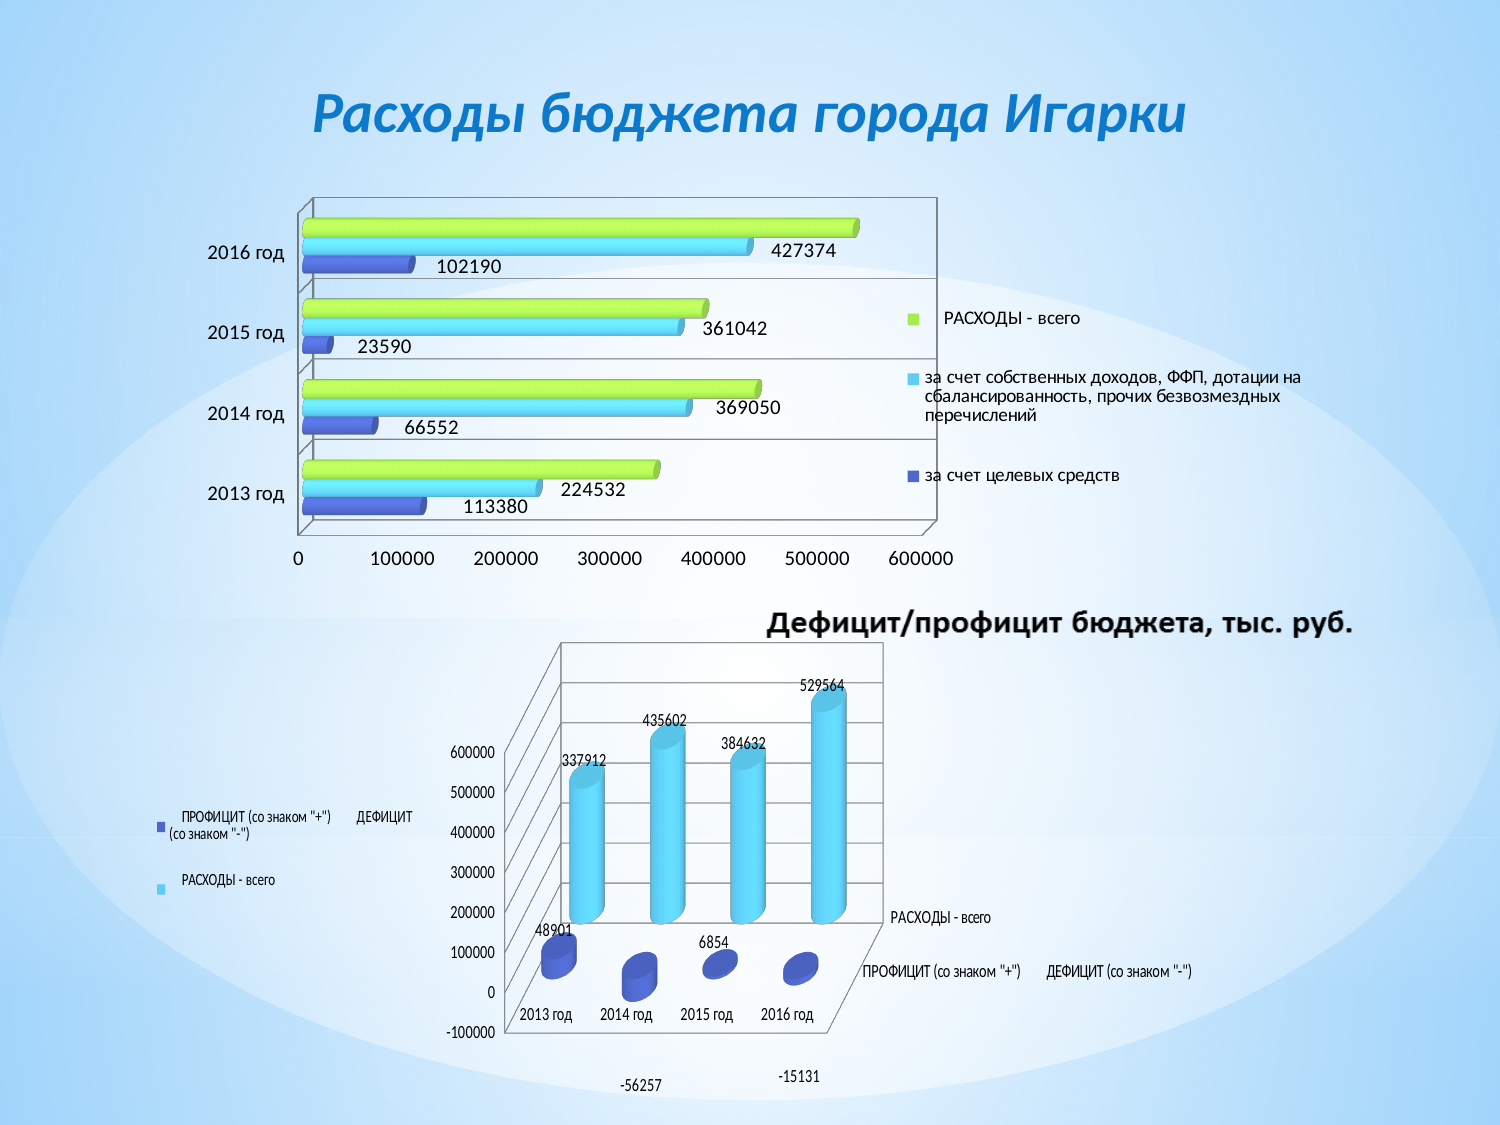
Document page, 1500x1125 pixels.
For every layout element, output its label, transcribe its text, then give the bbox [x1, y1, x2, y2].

chart [147, 155, 1315, 614]
text_box Расходы бюджета города Игарки [297, 66, 1203, 152]
chart [135, 630, 1306, 1097]
picture [747, 594, 1375, 661]
